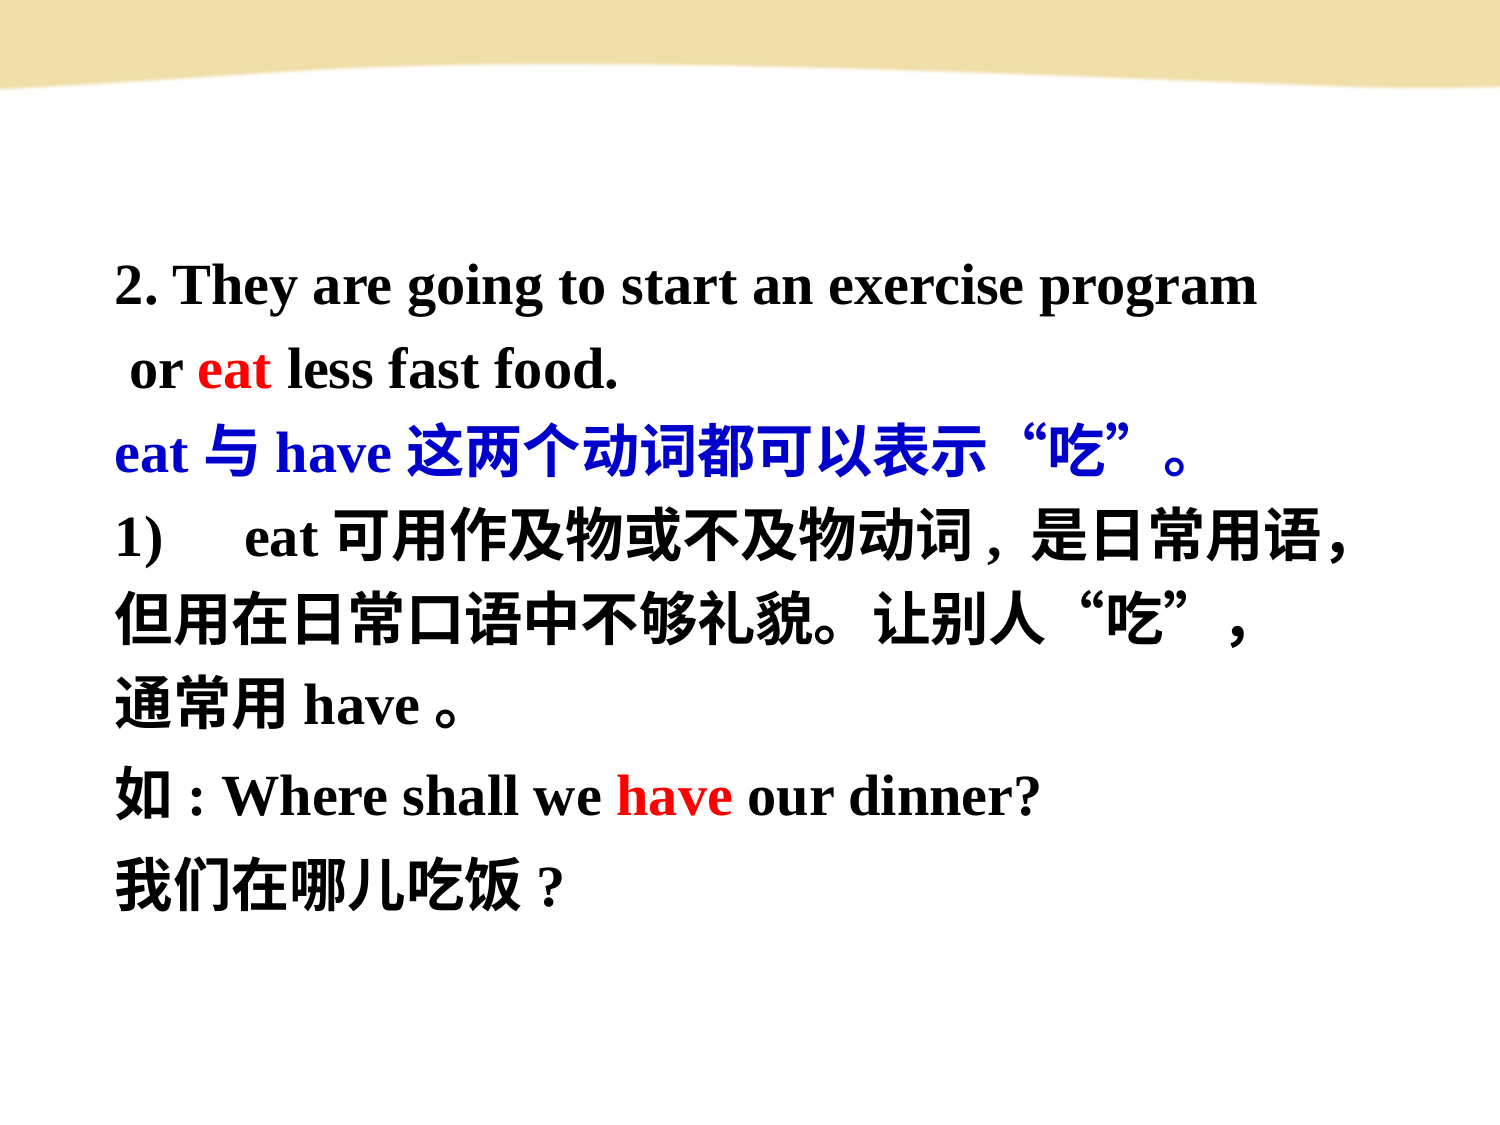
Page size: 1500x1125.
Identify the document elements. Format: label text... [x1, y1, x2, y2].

subtitle 2. They are going to start an exercise program or eat less fast food. eat与have这两个动词都可以表示“吃”。 eat可用作及物或不及物动词, 是日常用语， 但用在日常口语中不够礼貌。让别人“吃”， 通常用have。 如: Where shall we have our dinner? 我们在哪儿吃饭? [99, 224, 1455, 1008]
picture [0, 0, 1500, 1125]
